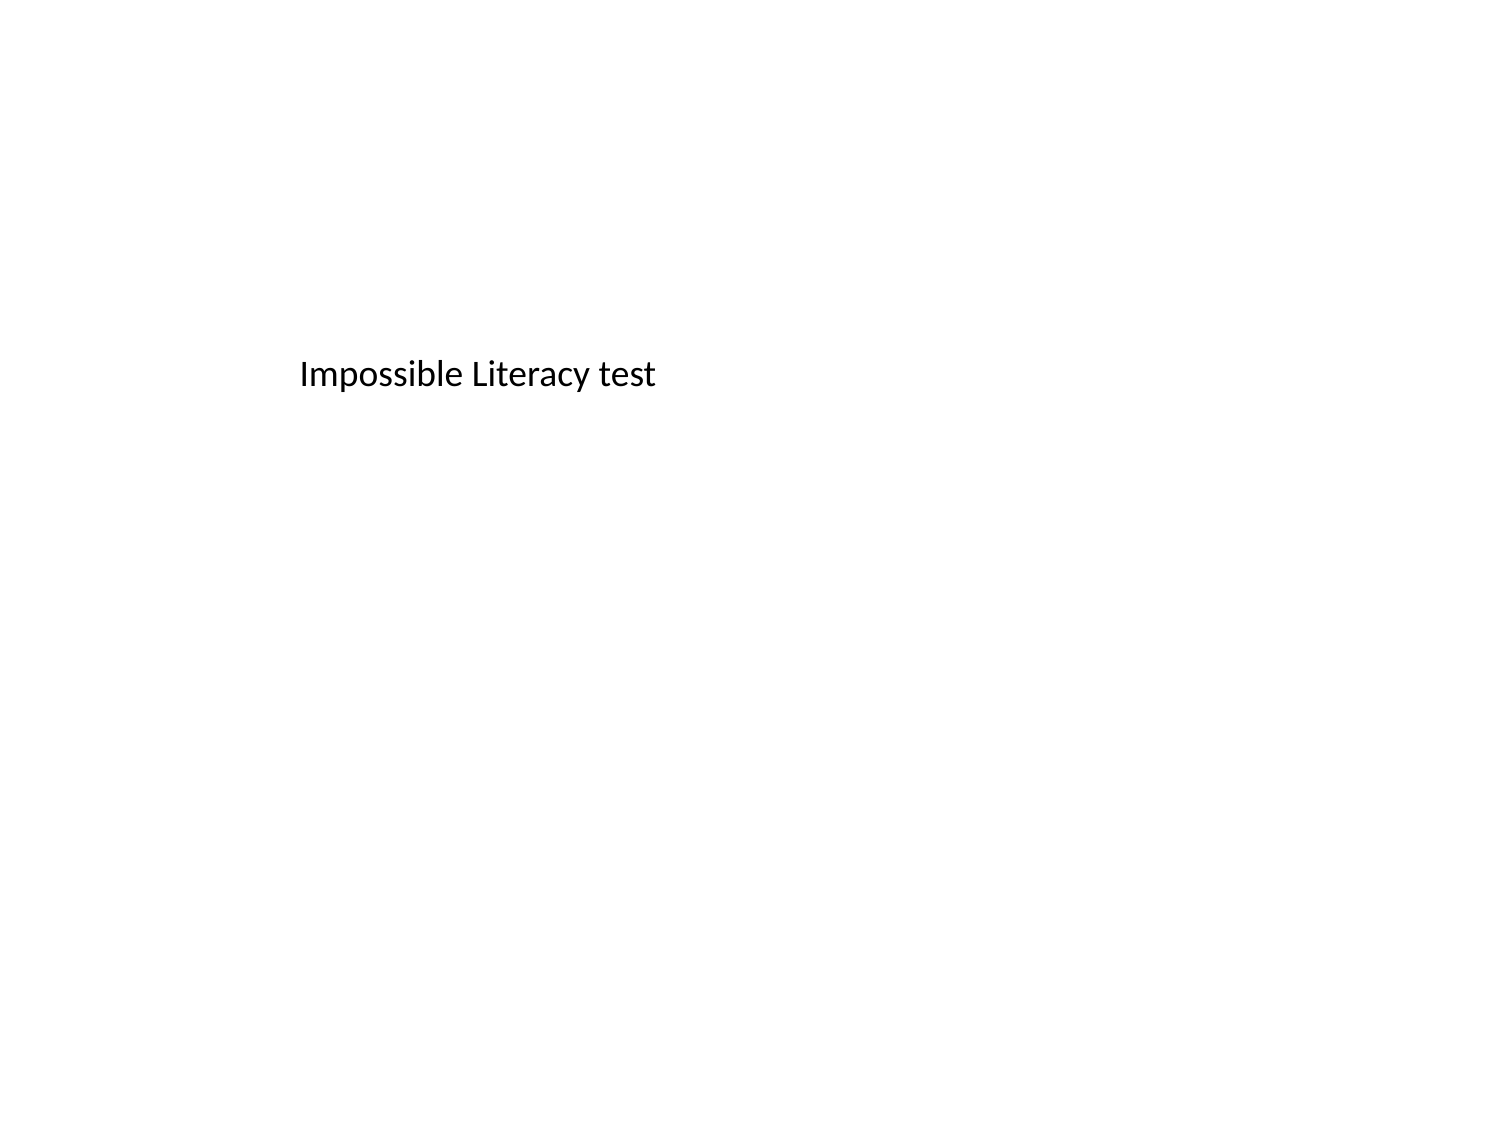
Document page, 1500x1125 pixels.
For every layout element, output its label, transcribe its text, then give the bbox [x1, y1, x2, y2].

text_box Impossible Literacy test [284, 341, 672, 627]
